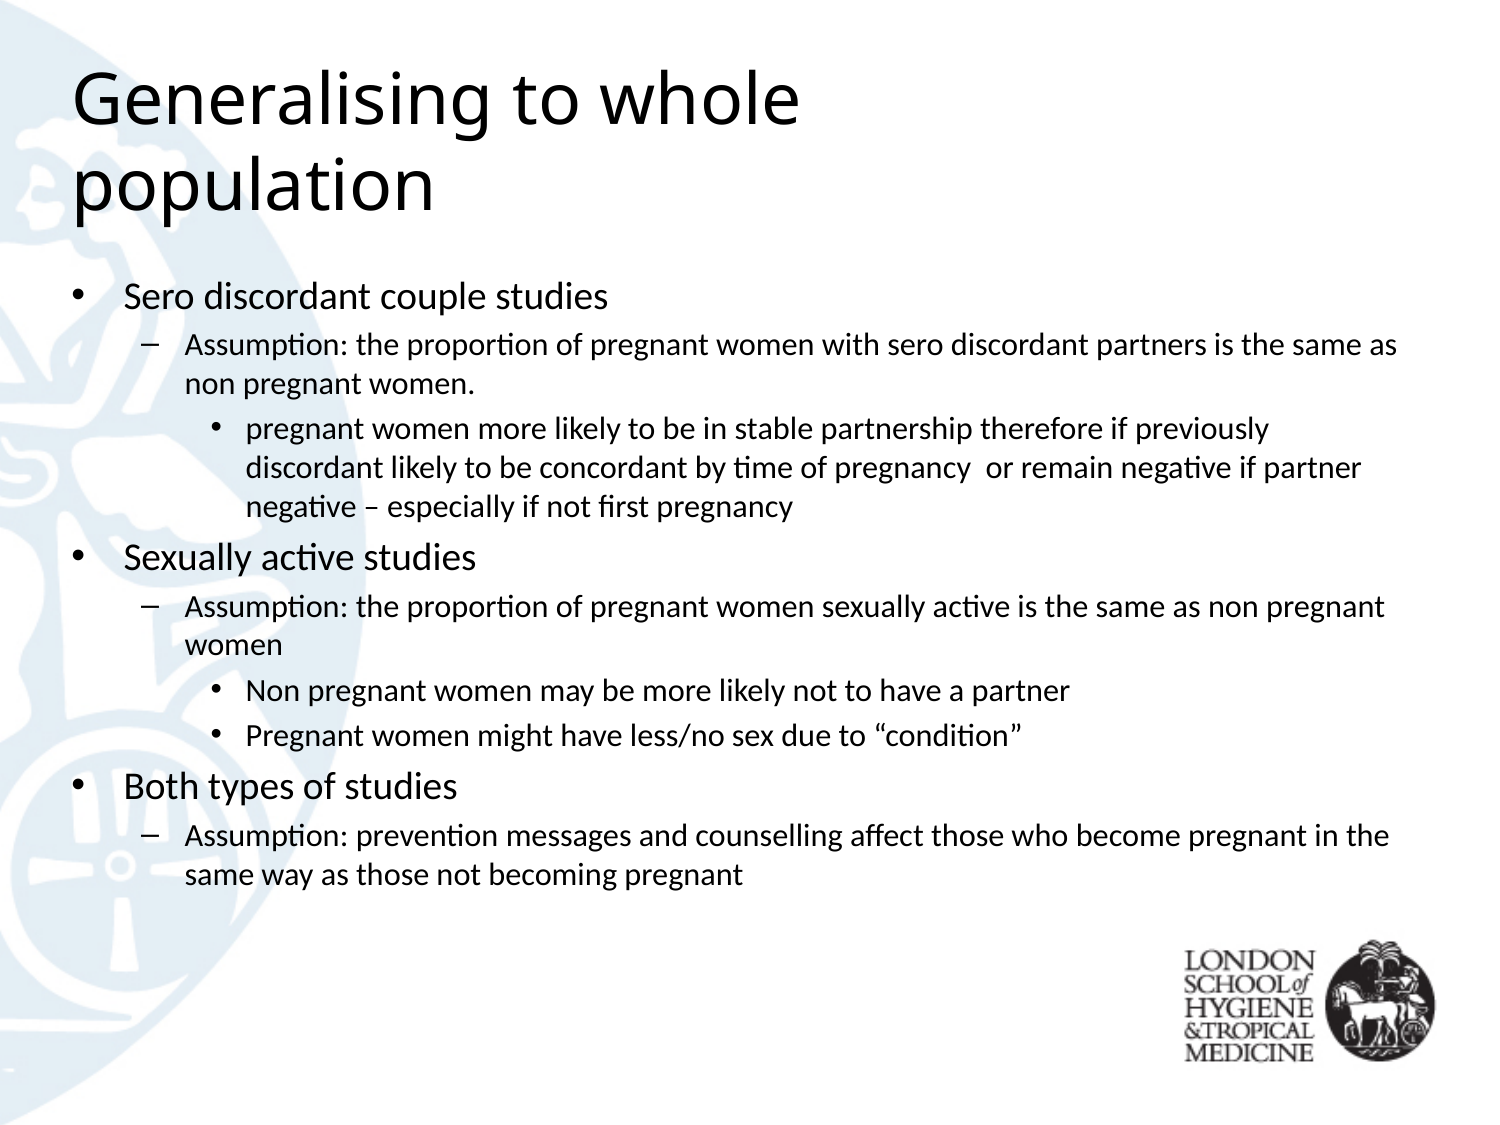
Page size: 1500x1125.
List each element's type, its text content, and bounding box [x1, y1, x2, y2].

picture [0, 0, 1500, 1125]
title Generalising to whole population [56, 44, 1053, 233]
list Sero discordant couple studies Assumption: the proportion of pregnant women with sero discordant partners is the same as non pregnant women. pregnant women more likely to be in stable partnership therefore if previously discordant likely to be concordant by time of pregnancy or remain negative if partner negative – especially if not first pregnancy Sexually active studies Assumption: the proportion of pregnant women sexually active is the same as non pregnant women Non pregnant women may be more likely not to have a partner Pregnant women might have less/no sex due to “condition” Both types of studies Assumption: prevention messages and counselling affect those who become pregnant in the same way as those not becoming pregnant [56, 262, 1426, 899]
